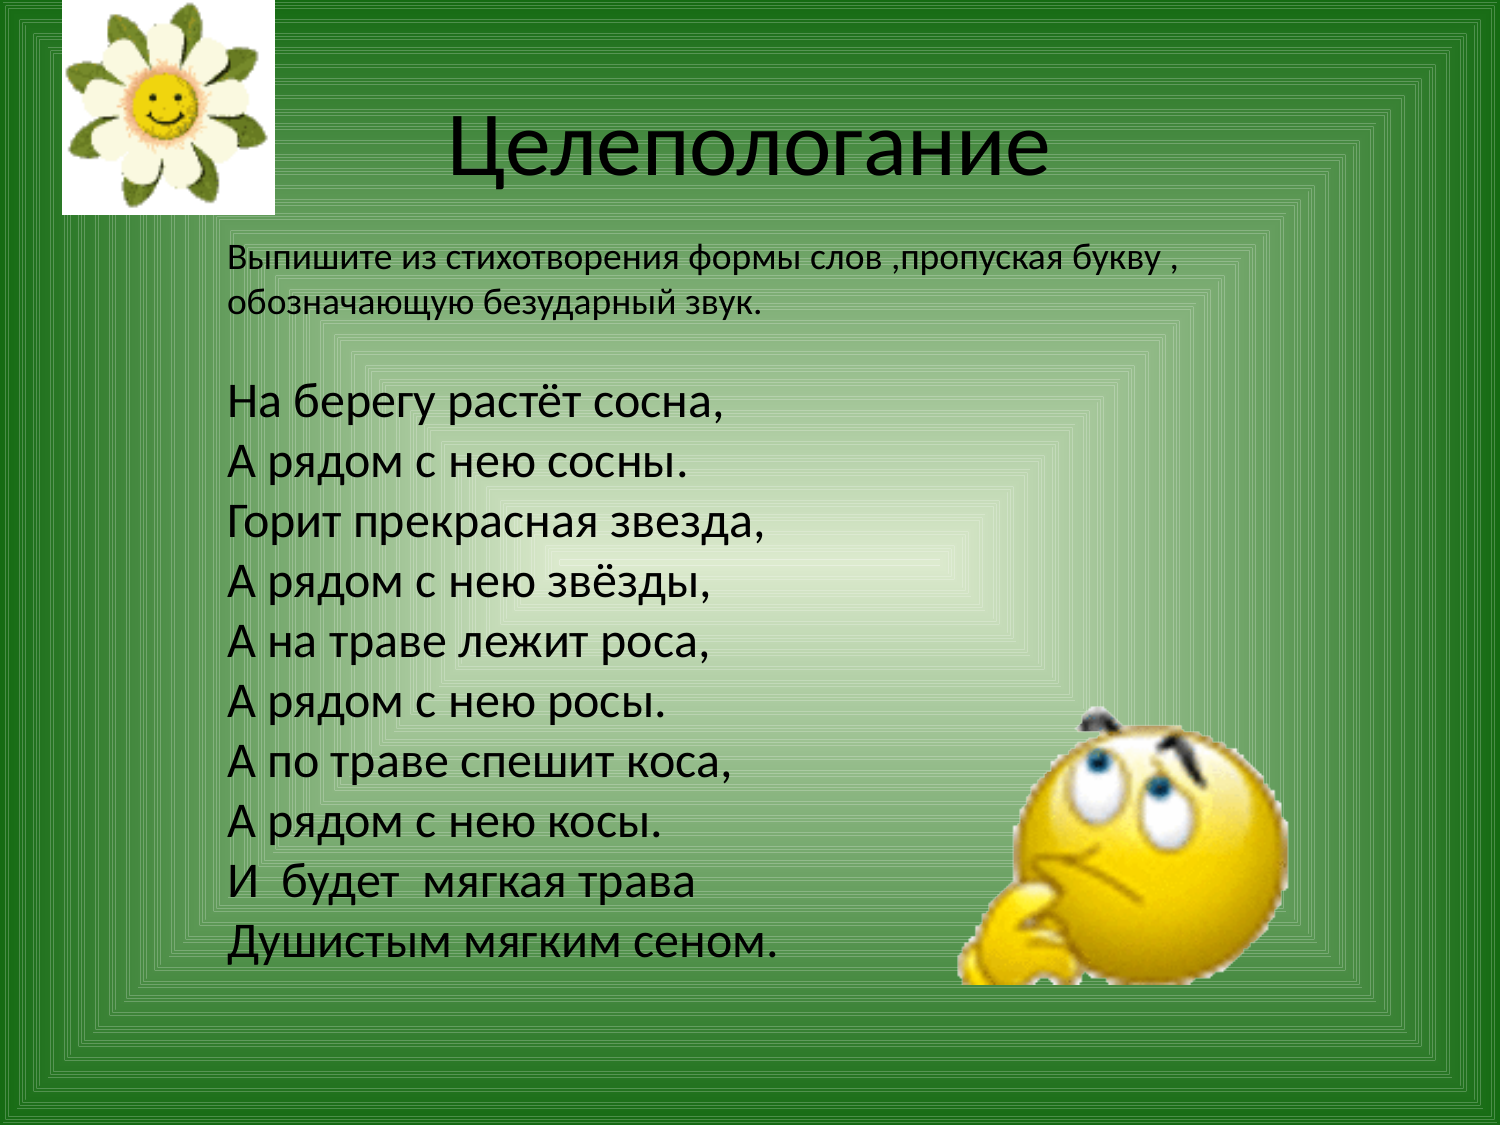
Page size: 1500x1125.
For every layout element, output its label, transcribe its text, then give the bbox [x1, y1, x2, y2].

title Целепологание [271, 45, 1425, 233]
picture [62, 0, 275, 215]
picture [913, 609, 1313, 985]
text_box Выпишите из стихотворения формы слов ,пропуская букву , обозначающую безударный звук. На берегу растёт сосна, А рядом с нею сосны. Горит прекрасная звезда, А рядом с нею звёзды, А на траве лежит роса, А рядом с нею росы. А по траве спешит коса, А рядом с нею косы. И будет мягкая трава Душистым мягким сеном. [212, 224, 1338, 1020]
title Целепологание [75, 224, 212, 233]
